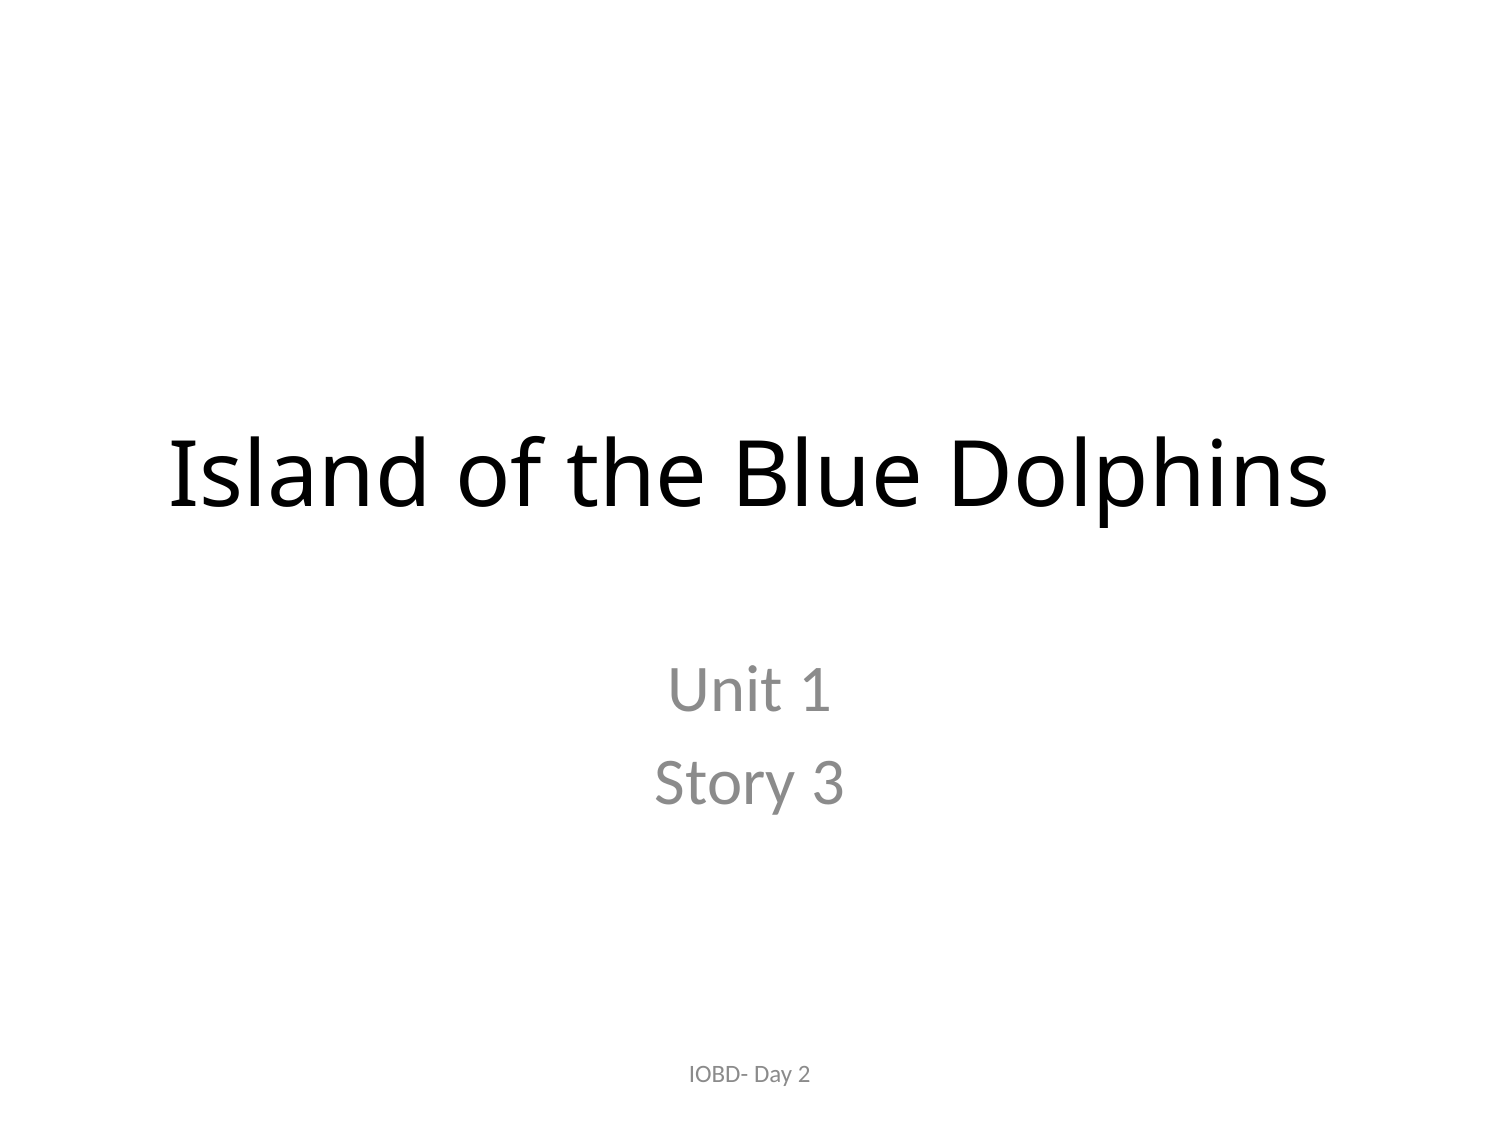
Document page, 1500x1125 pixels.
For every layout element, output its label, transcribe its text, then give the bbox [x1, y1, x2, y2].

footer IOBD- Day 2 [512, 1042, 988, 1103]
subtitle Unit 1 Story 3 [225, 637, 1275, 925]
title Island of the Blue Dolphins [112, 349, 1388, 591]
